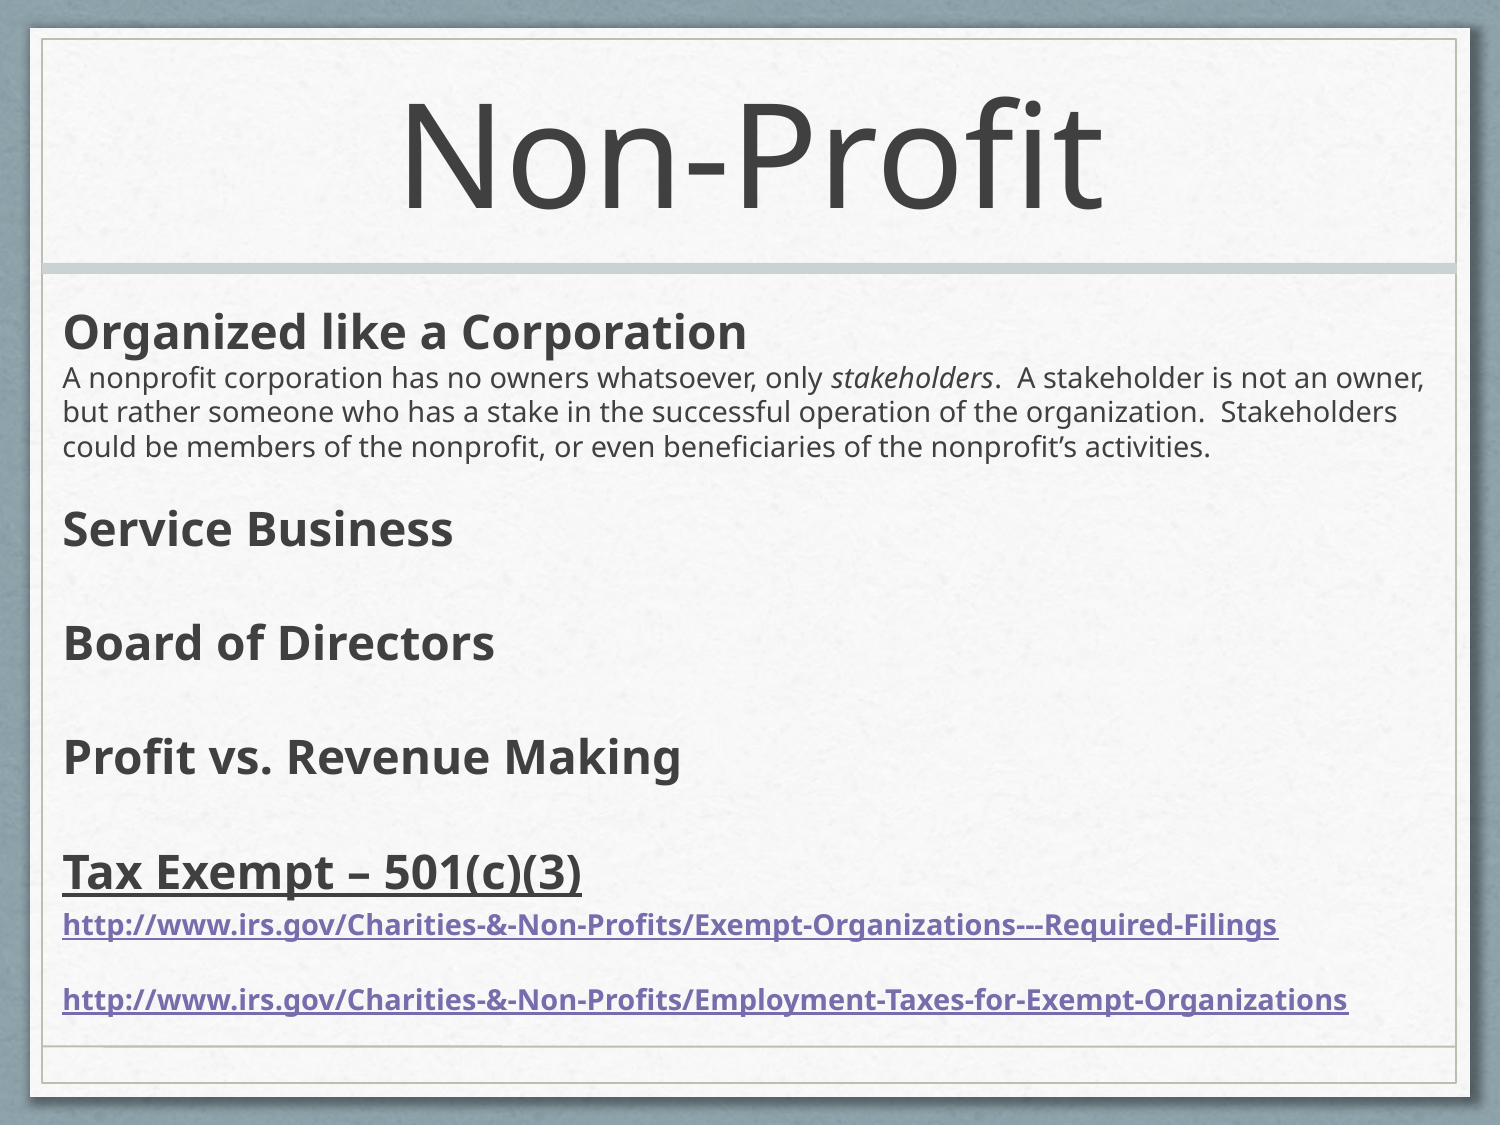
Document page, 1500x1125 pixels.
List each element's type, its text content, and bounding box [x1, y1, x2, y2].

title Non-Profit [147, 40, 1353, 260]
list Organized like a Corporation A nonprofit corporation has no owners whatsoever, only stakeholders. A stakeholder is not an owner, but rather someone who has a stake in the successful operation of the organization. Stakeholders could be members of the nonprofit, or even beneficiaries of the nonprofit’s activities. Service Business Board of Directors Profit vs. Revenue Making Tax Exempt – 501(c)(3) http://www.irs.gov/Charities-&-Non-Profits/Exempt-Organizations---Required-Filings http://www.irs.gov/Charities-&-Non-Profits/Employment-Taxes-for-Exempt-Organizations [47, 294, 1457, 1040]
picture [30, 28, 1470, 1097]
